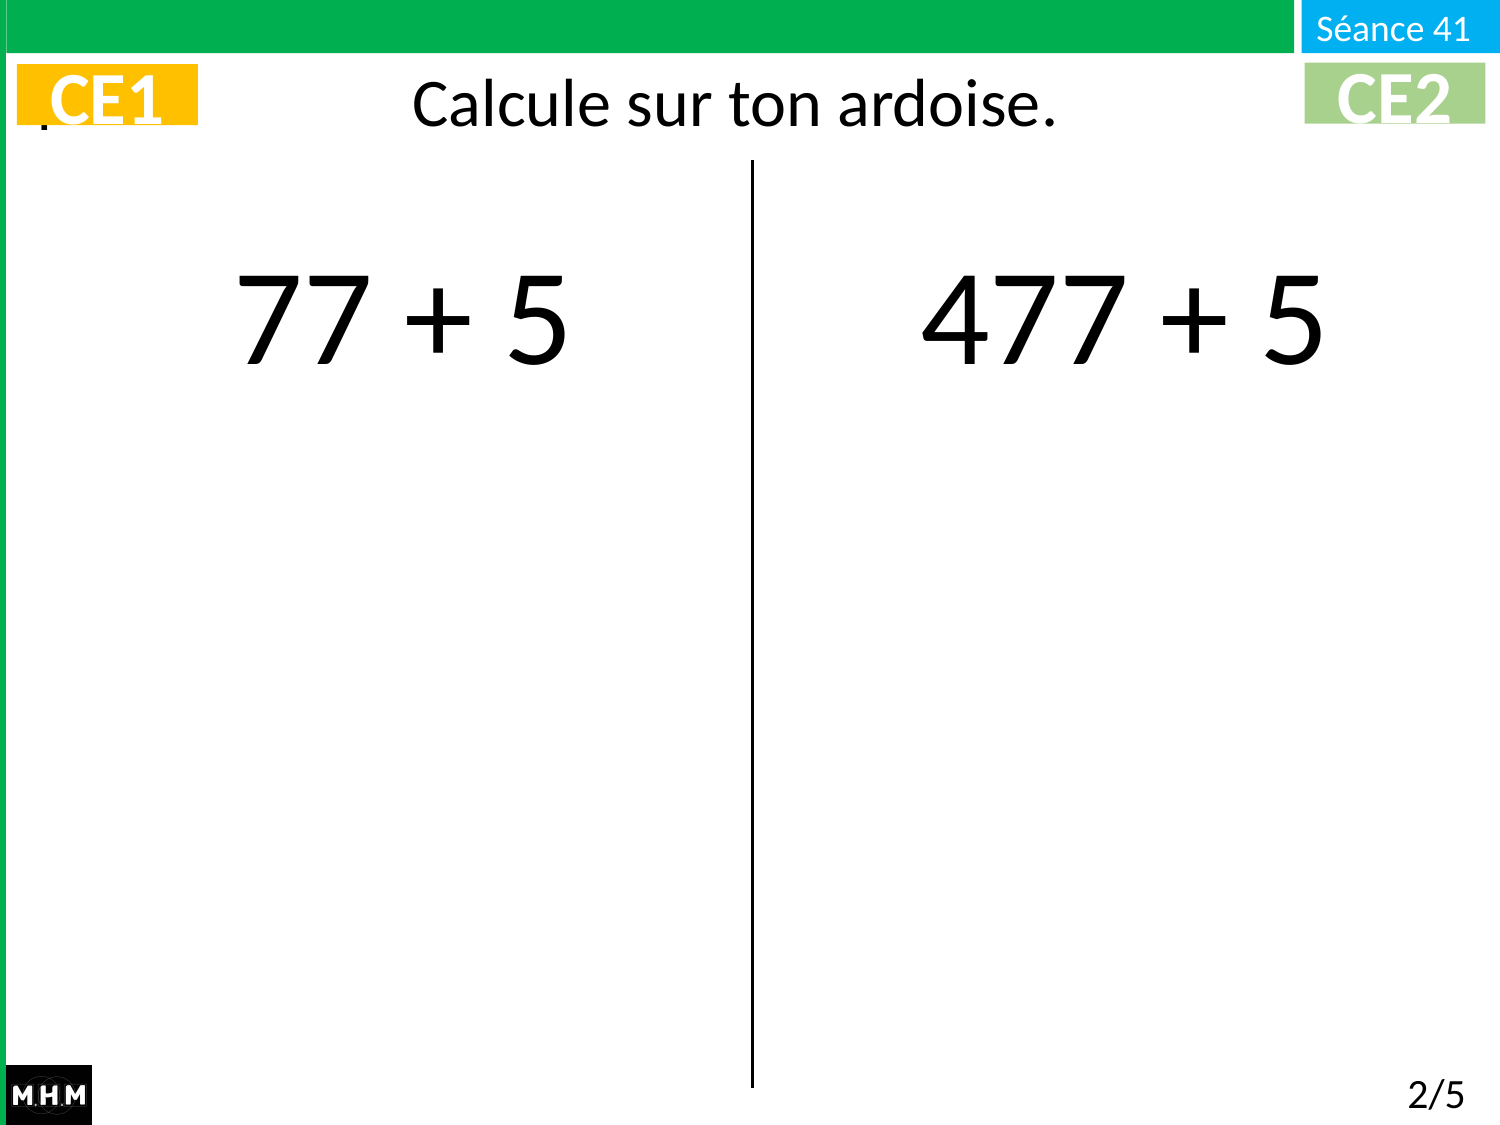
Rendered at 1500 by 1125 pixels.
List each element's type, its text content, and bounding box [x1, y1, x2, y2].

list 2/5 [1373, 1064, 1500, 1125]
text_box CE1 [16, 63, 199, 126]
text_box CE2 [1303, 62, 1487, 125]
picture [6, 1065, 92, 1125]
title Calcule sur ton ardoise. [96, 60, 1391, 150]
text_box 477 + 5 [903, 219, 1347, 400]
text_box 77 + 5 [197, 219, 641, 400]
